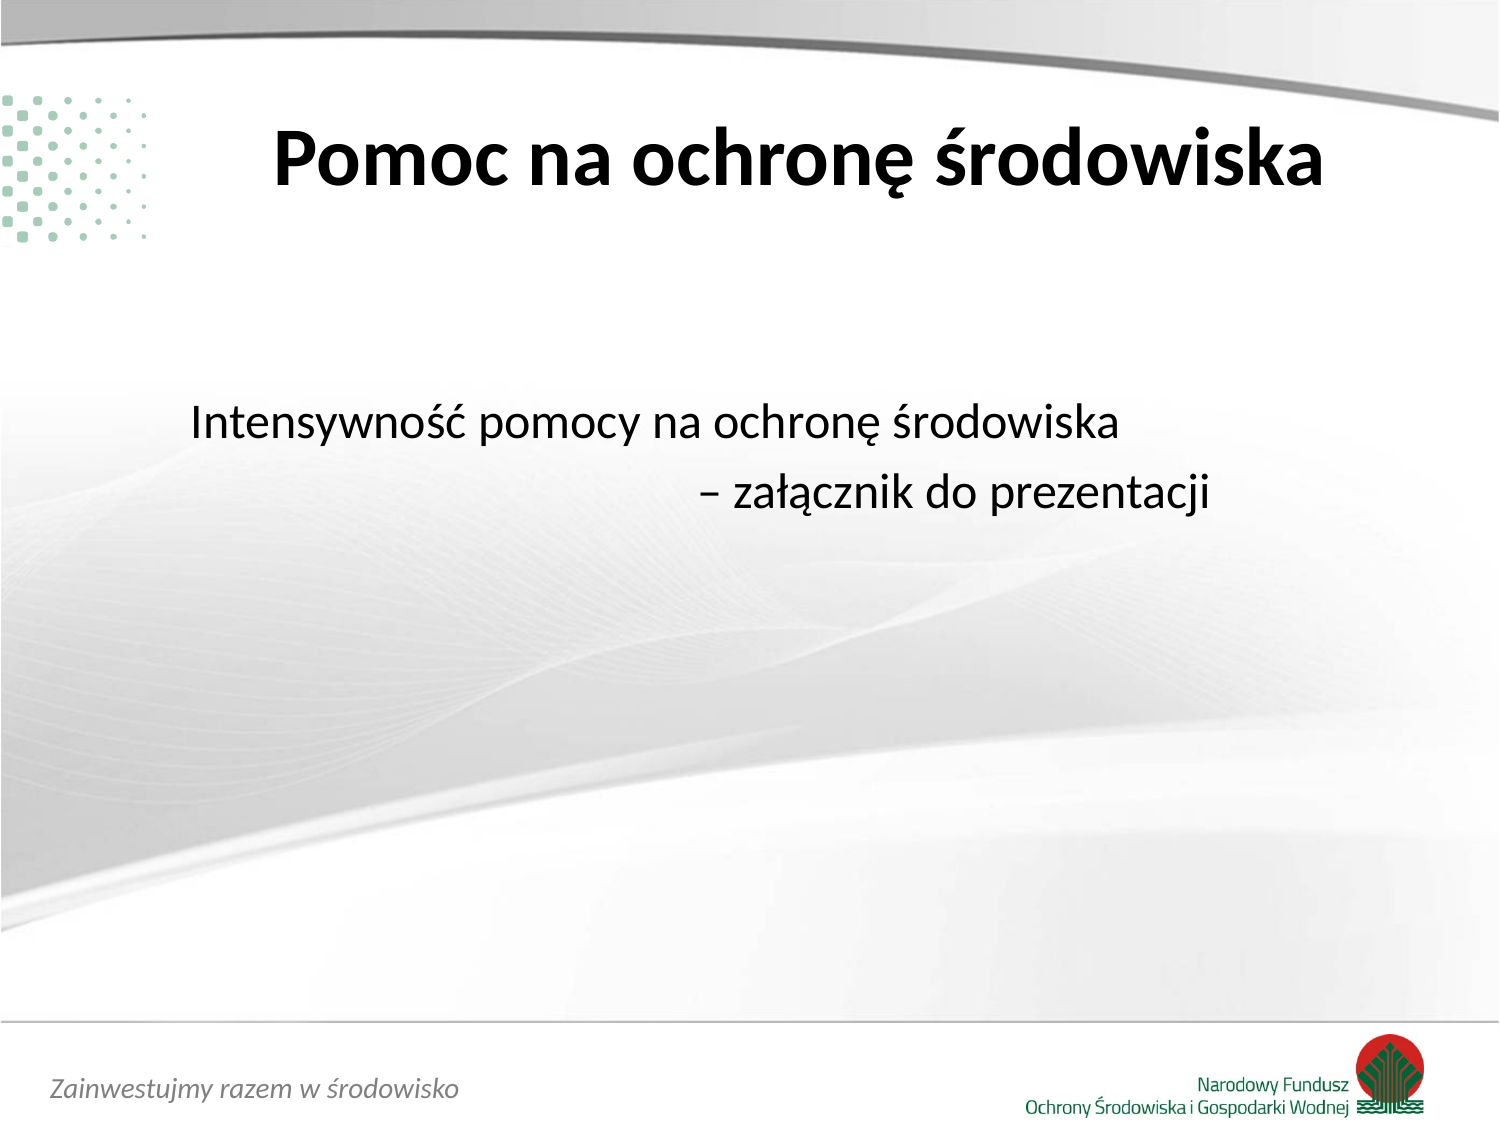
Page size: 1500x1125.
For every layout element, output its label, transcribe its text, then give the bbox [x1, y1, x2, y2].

list Intensywność pomocy na ochronę środowiska – załącznik do prezentacji [175, 262, 1425, 1005]
title Pomoc na ochronę środowiska [175, 58, 1425, 247]
picture [1026, 1034, 1424, 1118]
picture [0, 0, 1499, 1023]
